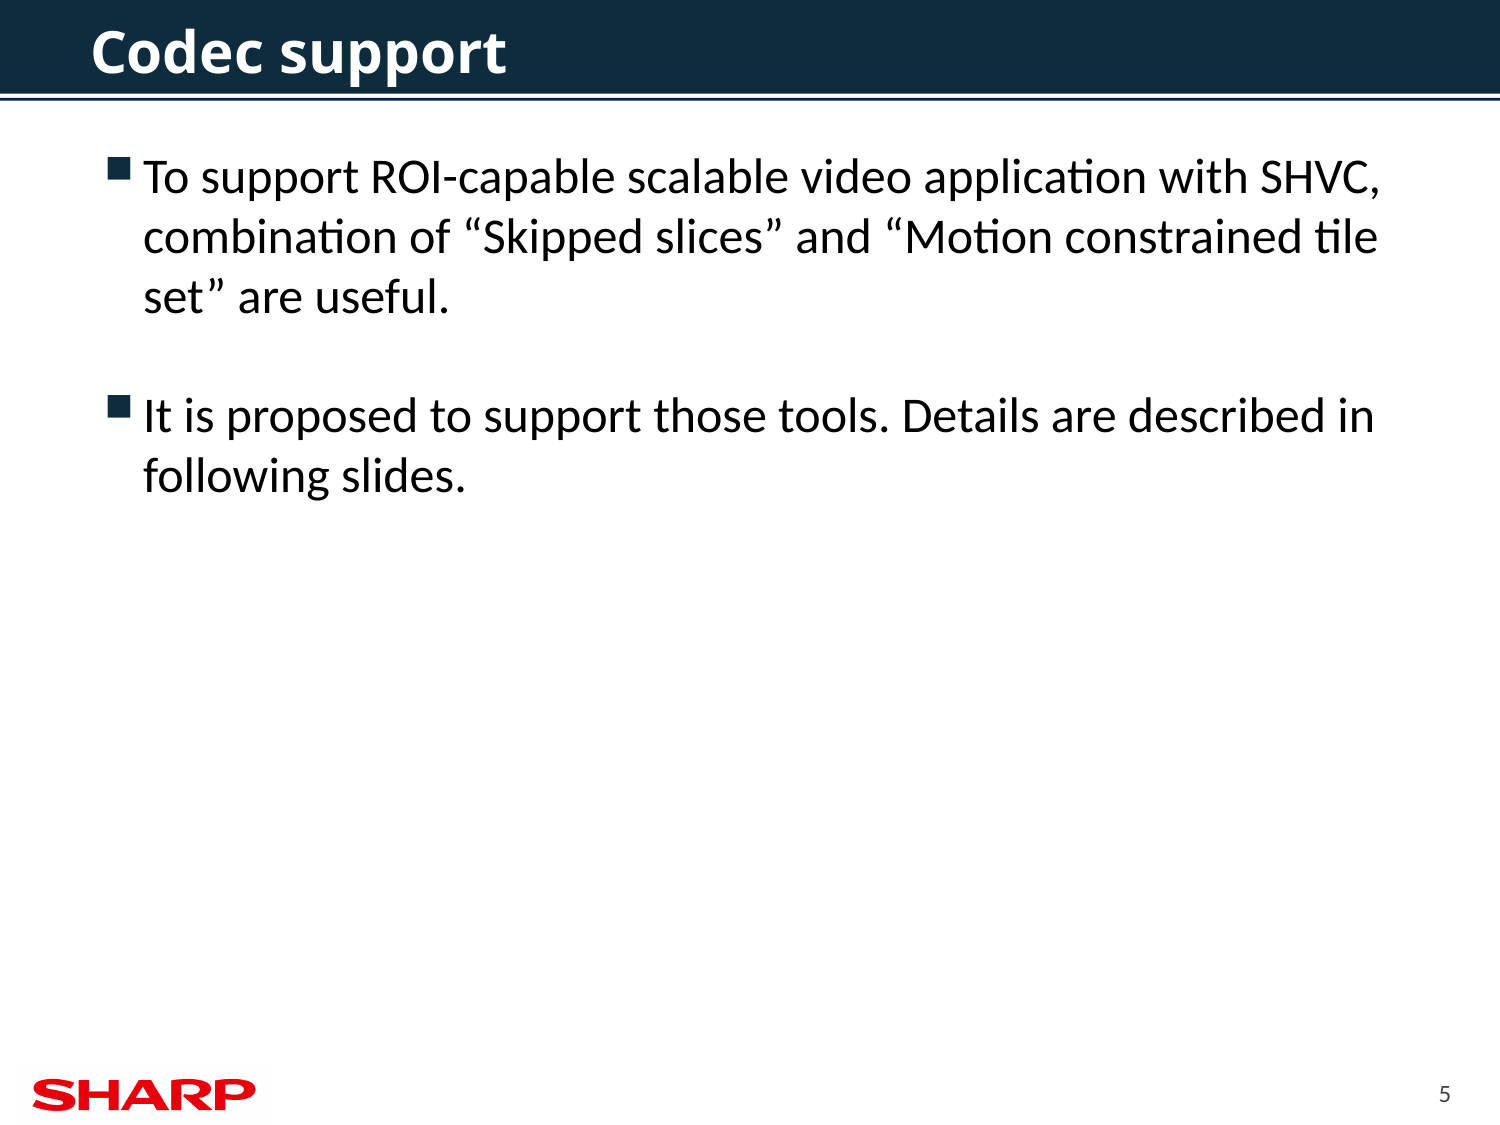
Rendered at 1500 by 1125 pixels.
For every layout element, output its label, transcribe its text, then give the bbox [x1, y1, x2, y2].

list To support ROI-capable scalable video application with SHVC, combination of “Skipped slices” and “Motion constrained tile set” are useful. It is proposed to support those tools. Details are described in following slides. [74, 128, 1426, 1051]
picture [17, 1064, 271, 1125]
slide_number 5 [1345, 1062, 1467, 1108]
title Codec support [74, 15, 1426, 85]
